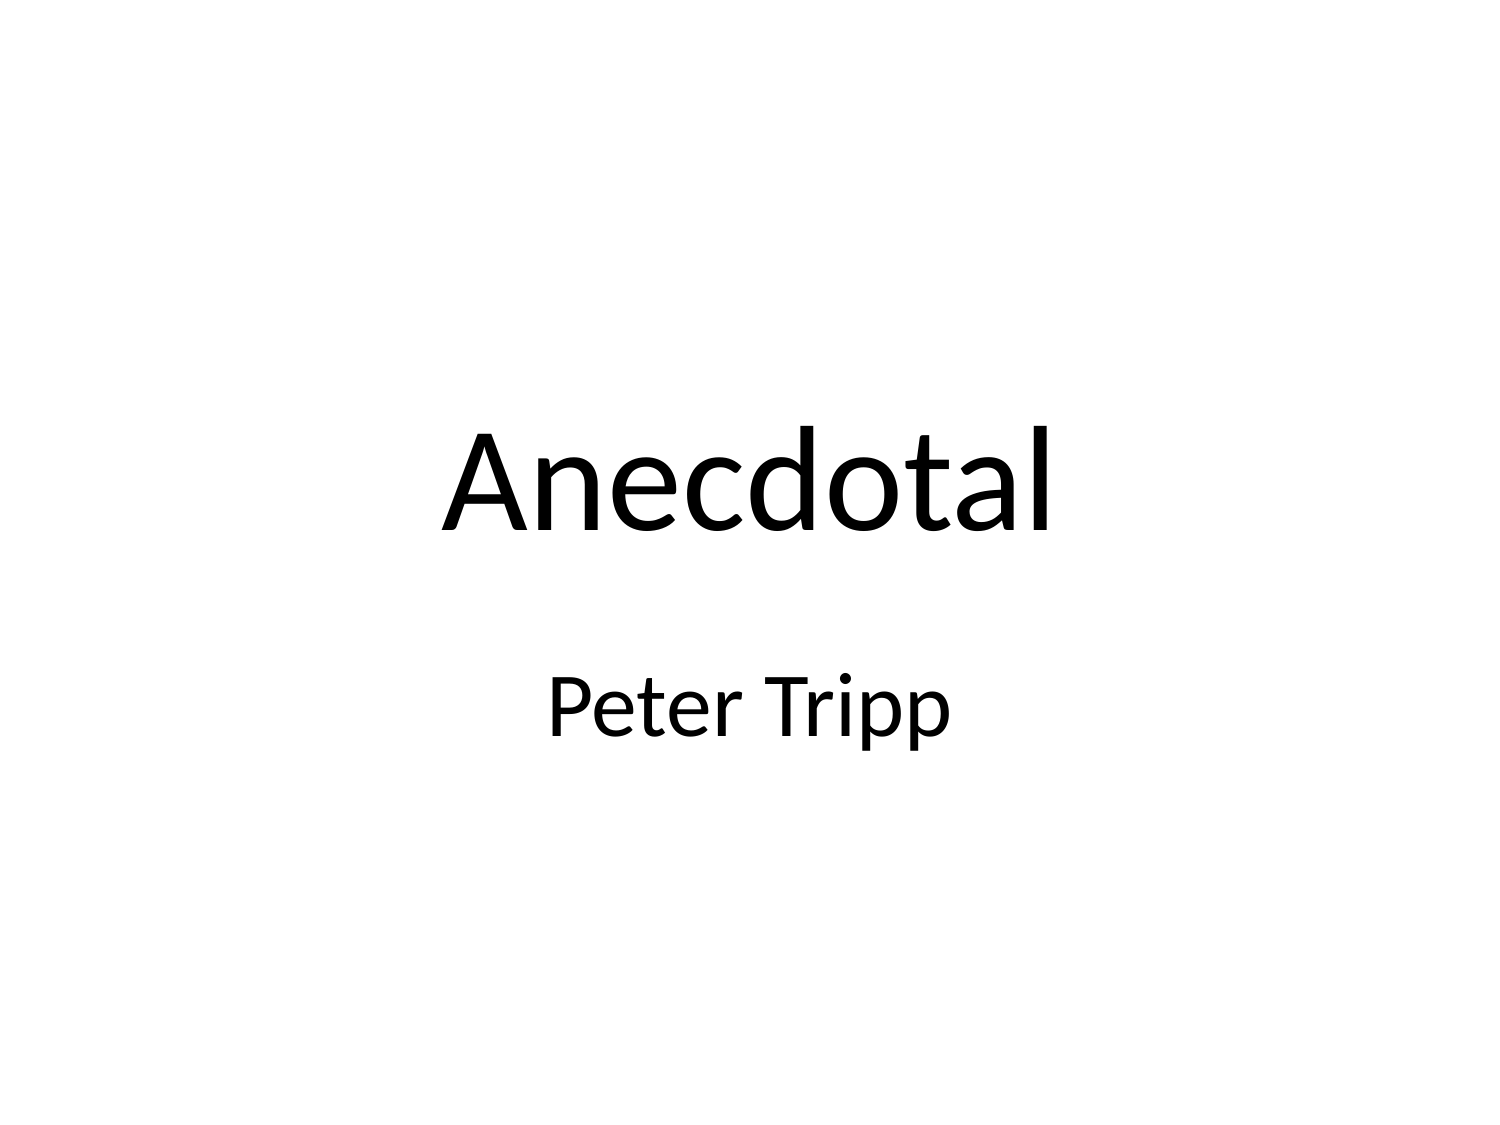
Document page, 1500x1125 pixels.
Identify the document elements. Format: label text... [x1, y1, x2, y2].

title Anecdotal [112, 349, 1388, 591]
subtitle Peter Tripp [225, 637, 1275, 925]
